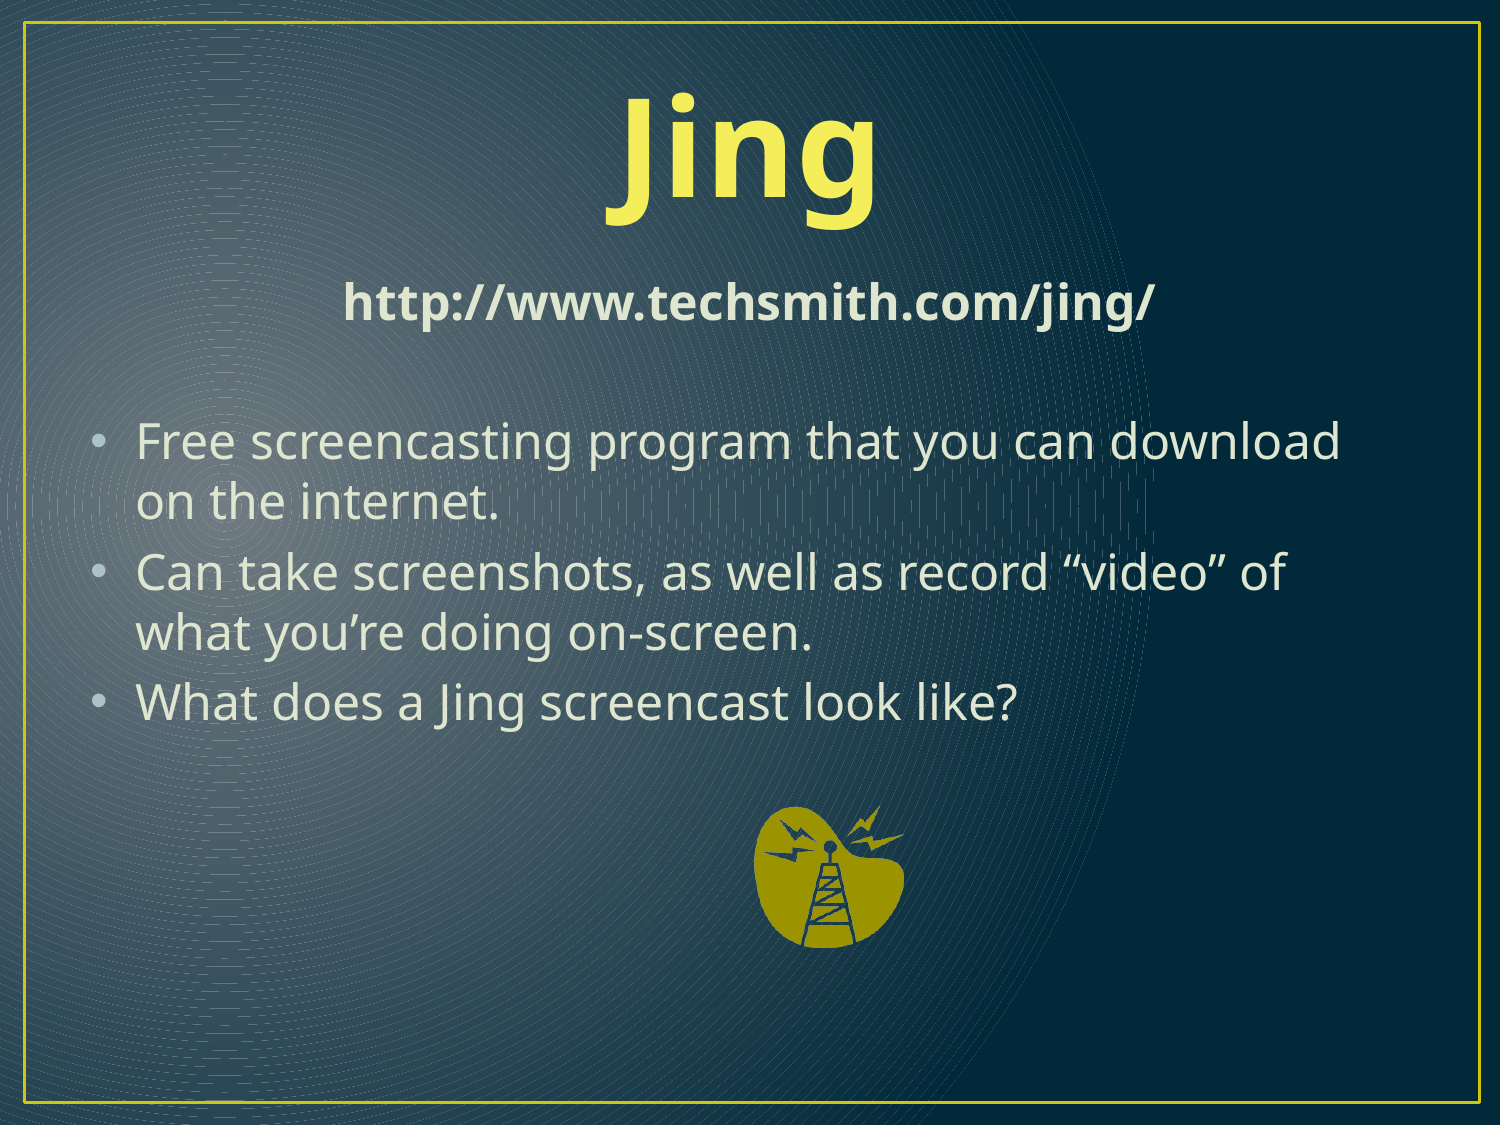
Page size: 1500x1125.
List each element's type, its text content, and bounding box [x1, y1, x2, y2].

picture [749, 804, 918, 949]
list http://www.techsmith.com/jing/ Free screencasting program that you can download on the internet. Can take screenshots, as well as record “video” of what you’re doing on-screen. What does a Jing screencast look like? [75, 262, 1425, 1005]
title Jing [75, 45, 1425, 233]
